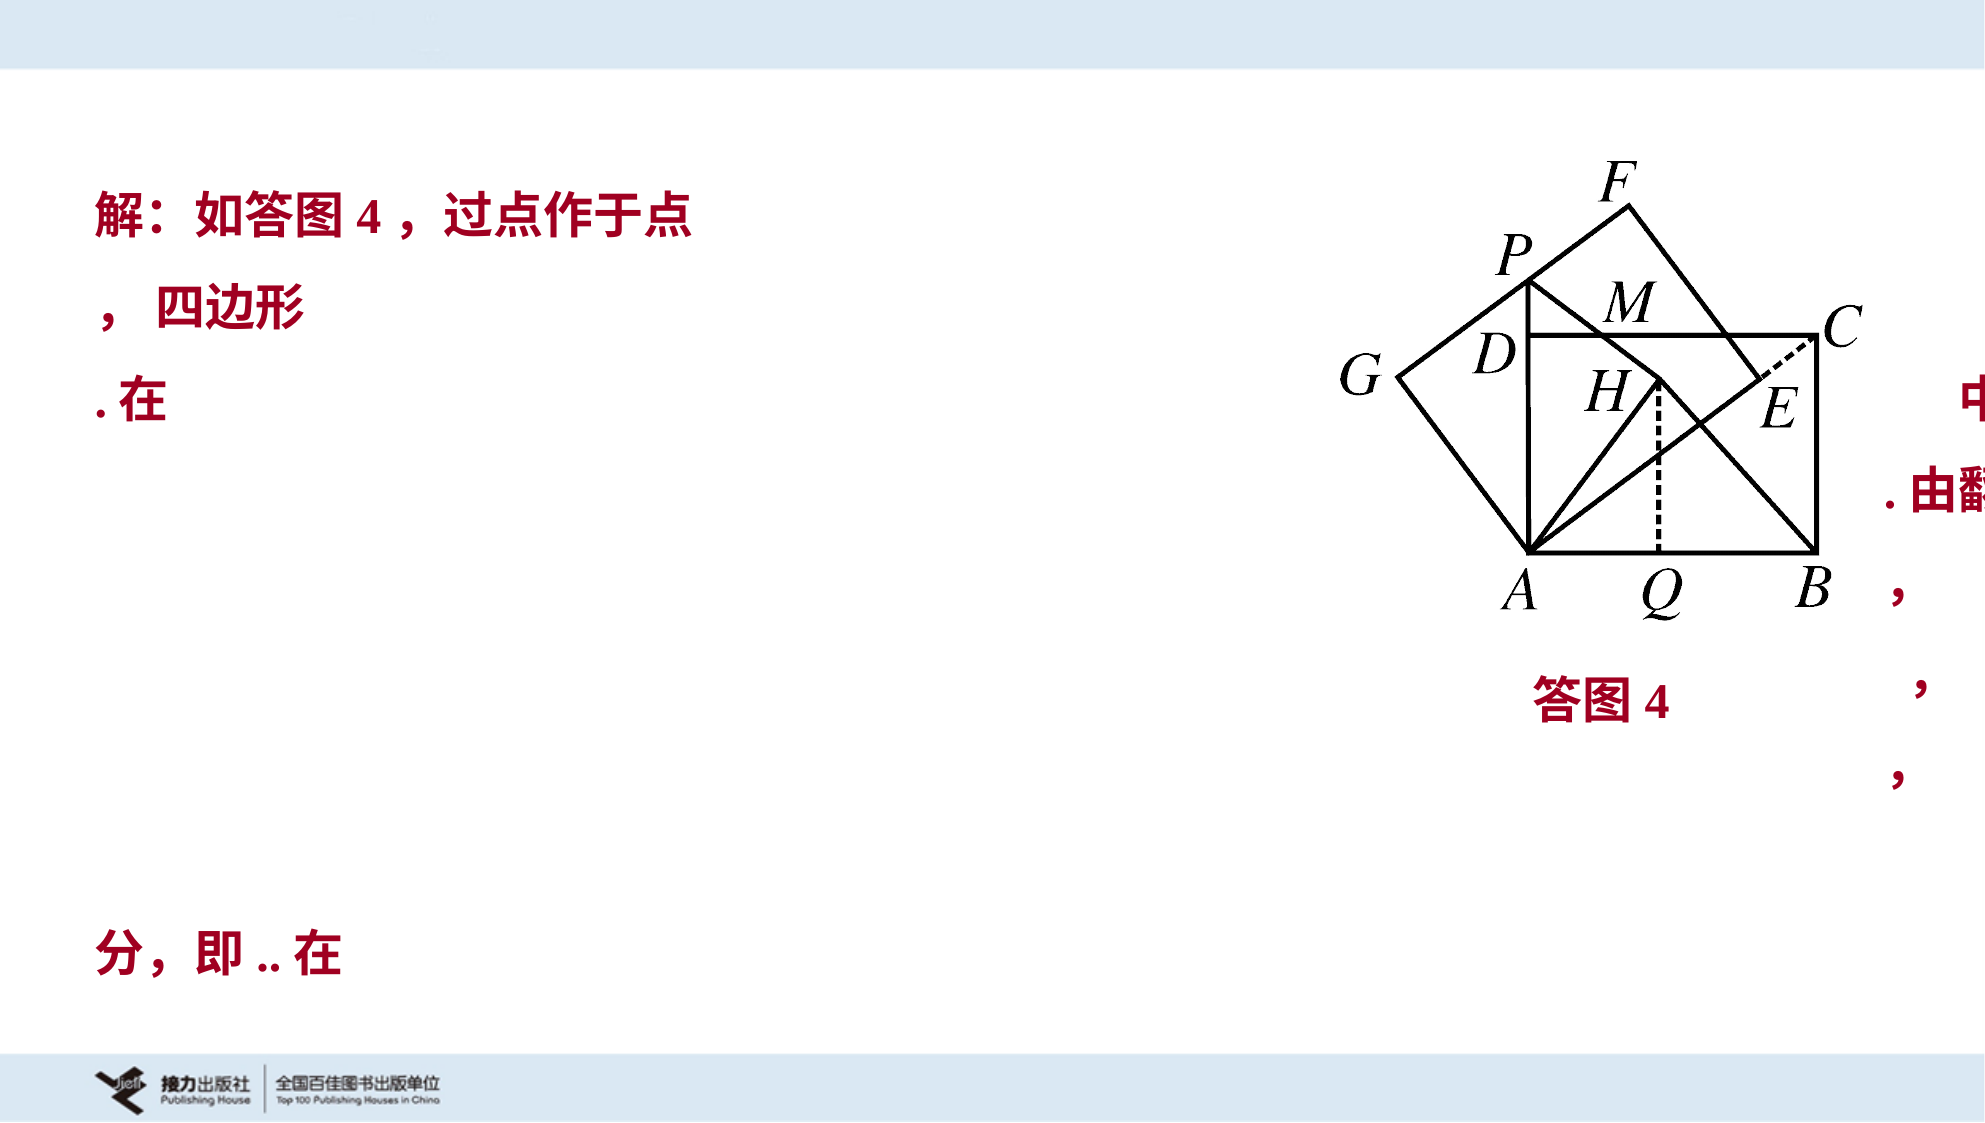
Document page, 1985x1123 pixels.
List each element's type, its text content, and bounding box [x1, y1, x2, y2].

picture [0, 0, 1985, 1122]
text_box 答图4 [1532, 641, 1670, 788]
picture [1968, 389, 1980, 400]
